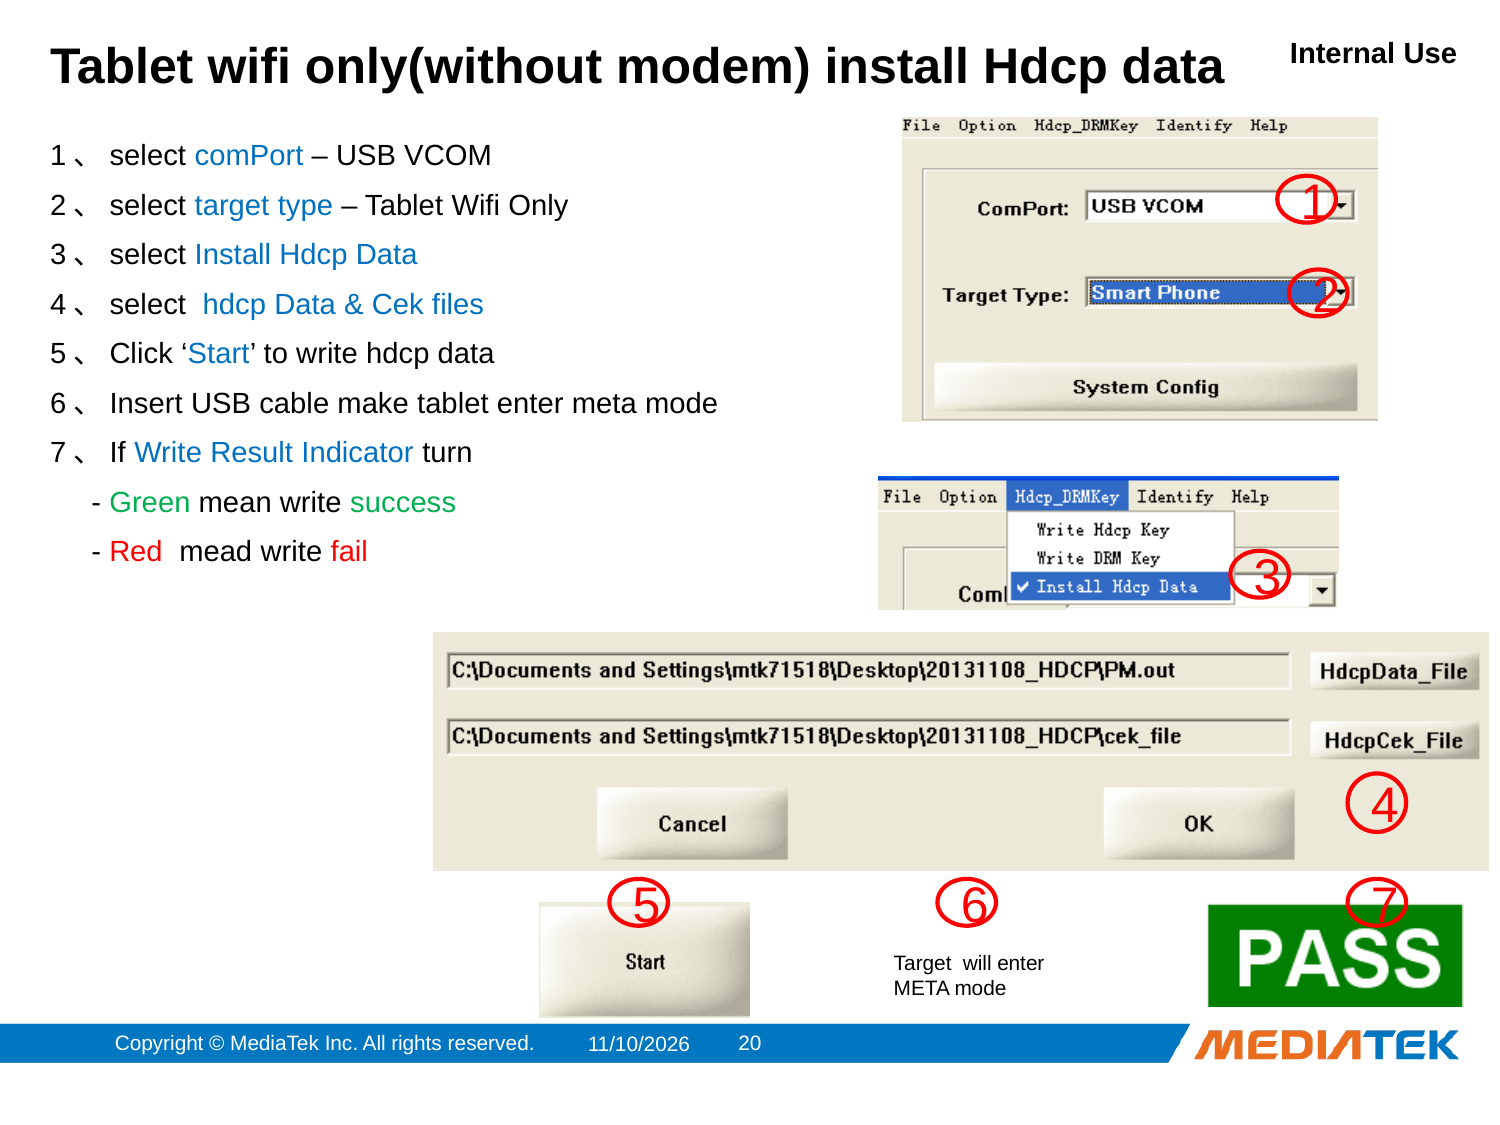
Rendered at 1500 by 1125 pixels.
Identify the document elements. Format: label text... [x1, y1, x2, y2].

picture [1206, 902, 1464, 1008]
footer Copyright © MediaTek Inc. All rights reserved. [99, 1022, 573, 1090]
text_box 5 [607, 880, 670, 900]
picture [538, 902, 751, 1019]
picture [878, 476, 1339, 610]
picture [433, 632, 1489, 871]
title Tablet wifi only(without modem) install Hdcp data [34, 8, 1358, 118]
list 1、select comPort – USB VCOM 2、select target type – Tablet Wifi Only 3、select Install Hdcp Data 4、select hdcp Data & Cek files 5、Click ‘Start’ to write hdcp data 6、Insert USB cable make tablet enter meta mode 7、If Write Result Indicator turn - Green mean write success - Red mead write fail [34, 128, 1477, 1020]
text_box 7 [1345, 880, 1409, 900]
slide_number 19 [711, 1022, 789, 1090]
picture [902, 116, 1378, 423]
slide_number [573, 1025, 711, 1090]
picture [789, 1023, 1459, 1063]
picture [0, 1023, 99, 1063]
text_box Target will enter META mode [878, 942, 1079, 1007]
text_box 6 [935, 880, 999, 928]
